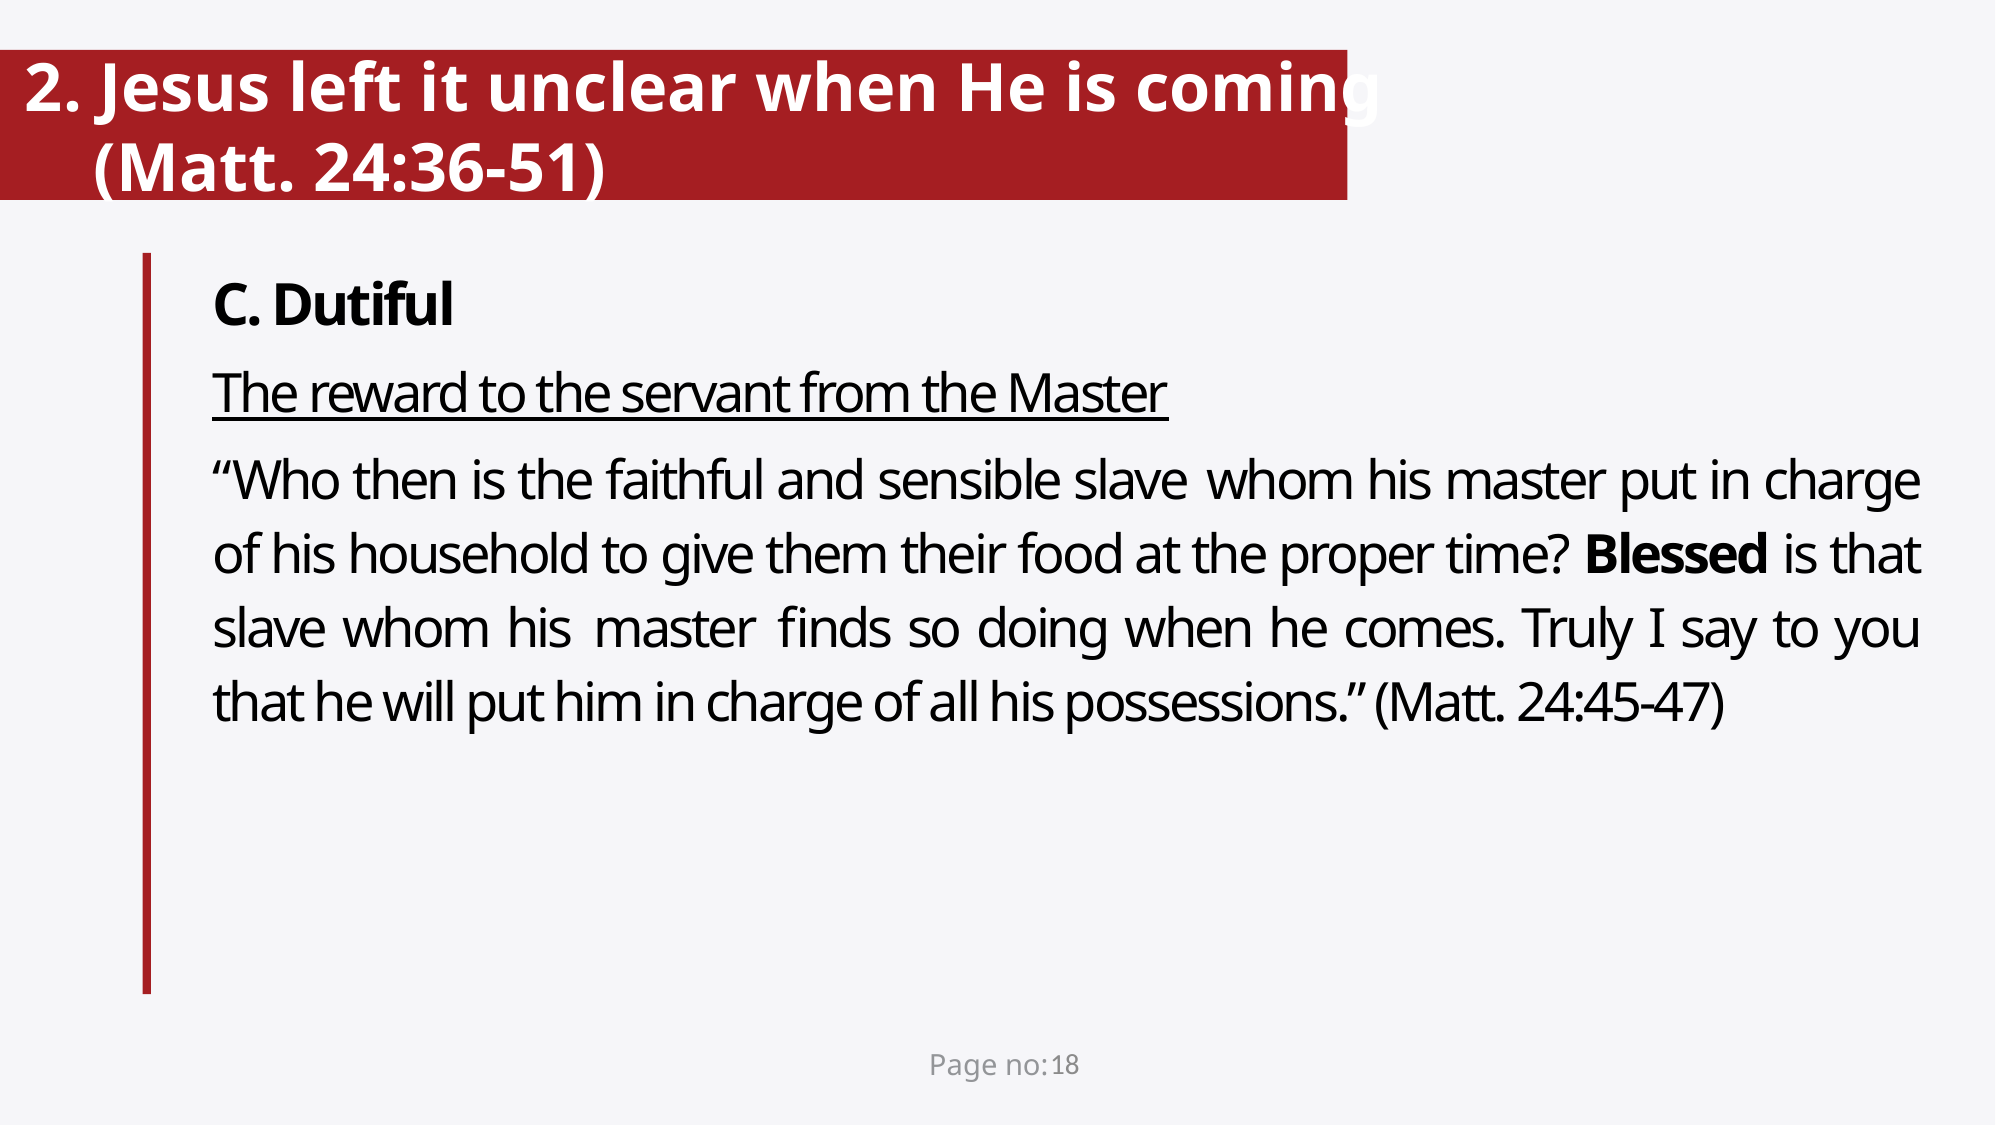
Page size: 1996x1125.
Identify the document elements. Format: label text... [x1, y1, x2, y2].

subtitle C. Dutiful The reward to the servant from the Master “Who then is the faithful and sensible slave whom his master put in charge of his household to give them their food at the proper time? Blessed is that slave whom his master finds so doing when he comes. Truly I say to you that he will put him in charge of all his possessions.” (Matt. 24:45-47) [197, 249, 1936, 1000]
title 2. Jesus left it unclear when He is coming (Matt. 24:36-51) [10, 62, 1806, 188]
